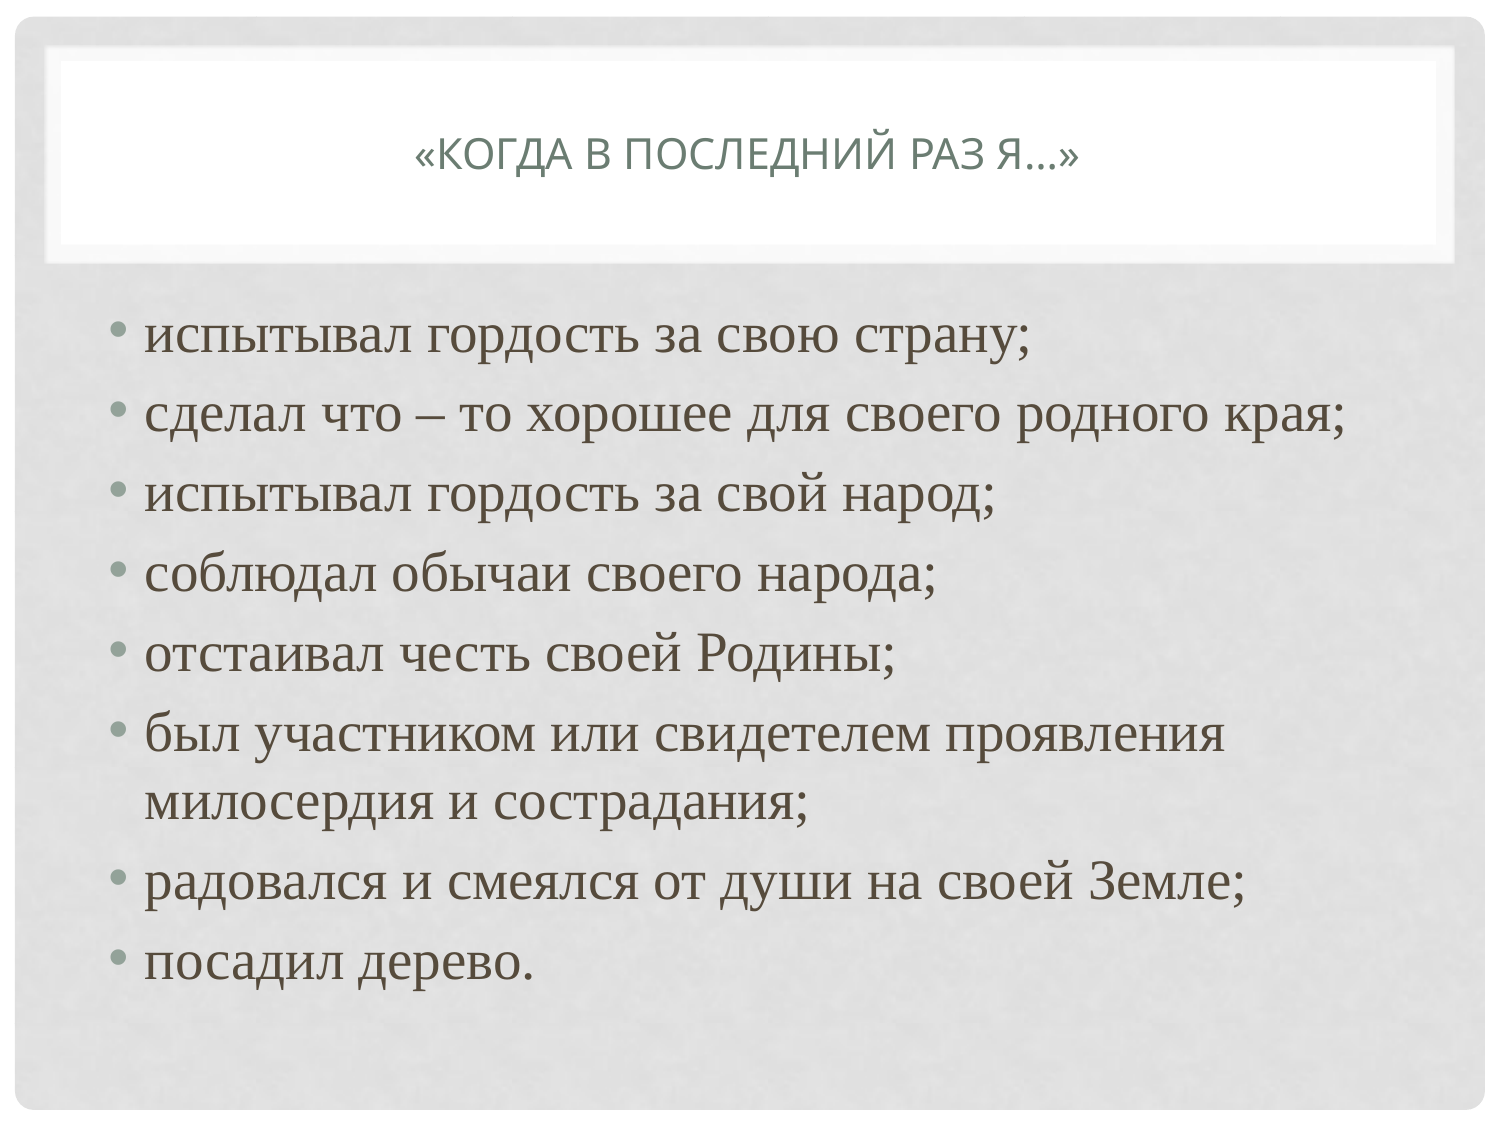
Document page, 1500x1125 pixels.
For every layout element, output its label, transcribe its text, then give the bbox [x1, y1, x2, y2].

title «Когда в последний раз я…» [69, 66, 1425, 238]
list испытывал гордость за свою страну; сделал что – то хорошее для своего родного края; испытывал гордость за свой народ; соблюдал обычаи своего народа; отстаивал честь своей Родины; был участником или свидетелем проявления милосердия и сострадания; радовался и смеялся от души на своей Земле; посадил дерево. [75, 287, 1425, 1005]
